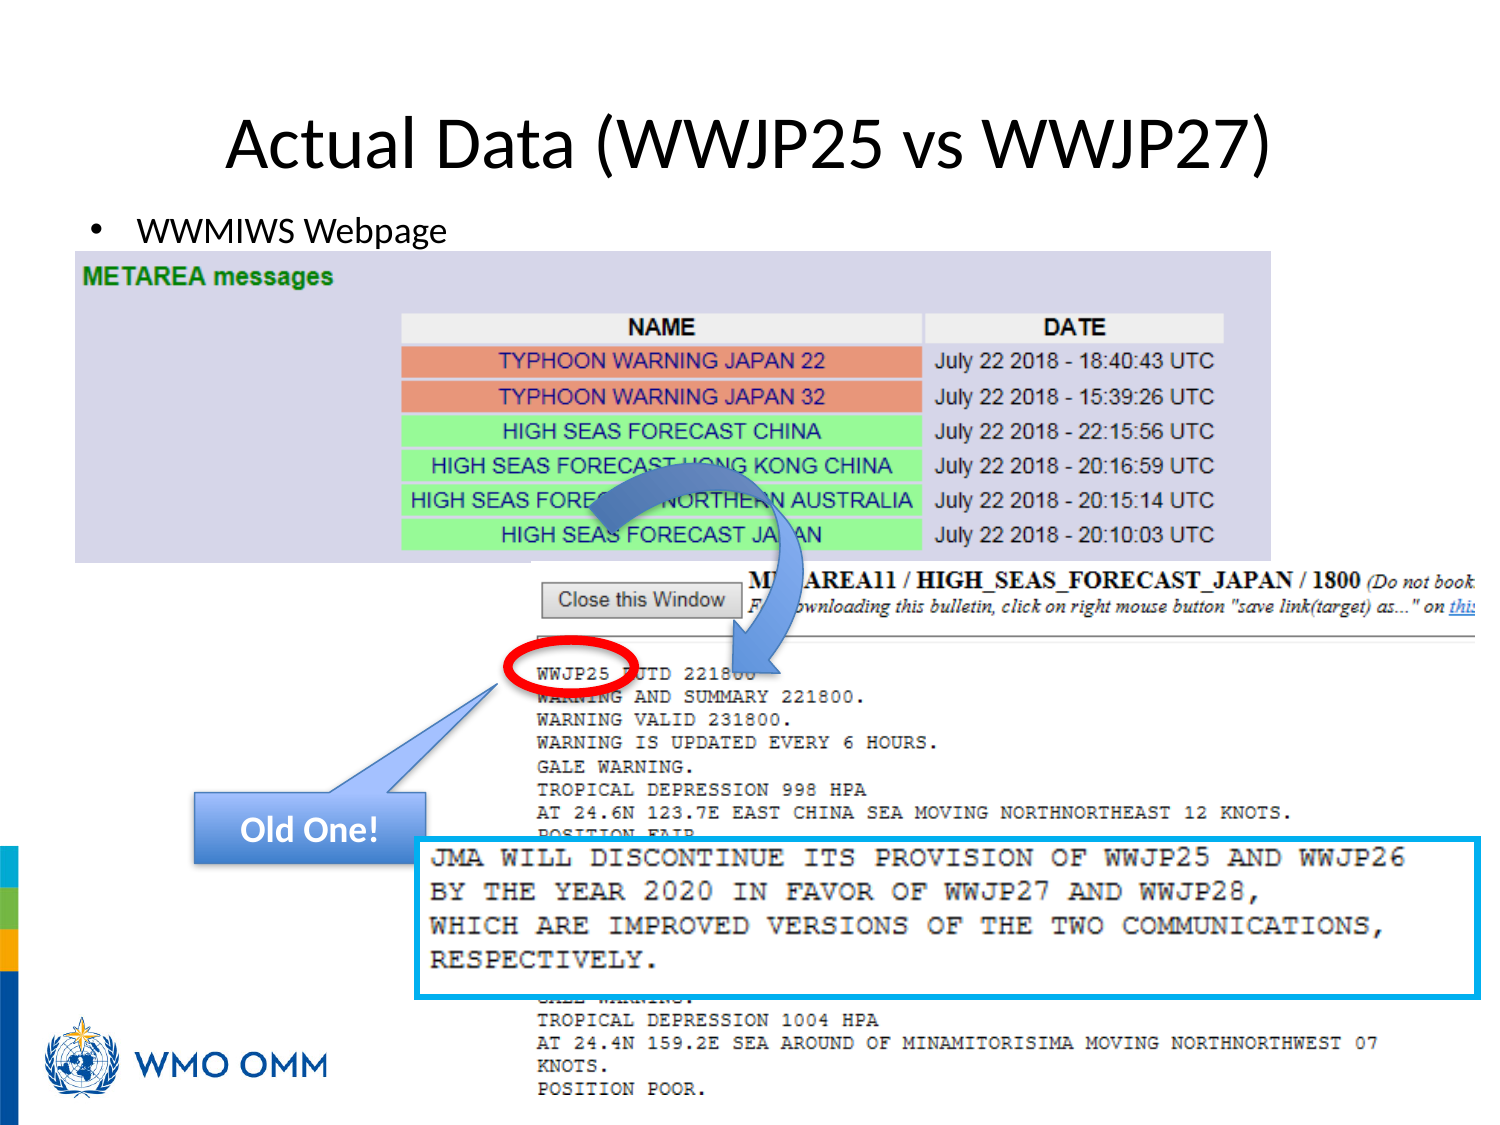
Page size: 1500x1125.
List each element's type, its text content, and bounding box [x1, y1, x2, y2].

picture [0, 845, 327, 1125]
text_box WWMIWS Webpage [74, 198, 1375, 259]
title Actual Data (WWJP25 vs WWJP27) [75, 45, 1425, 233]
text_box Old One! [193, 683, 498, 865]
text_box [507, 647, 525, 686]
picture [421, 843, 1473, 993]
picture [74, 251, 1475, 835]
picture [530, 1001, 1475, 1095]
